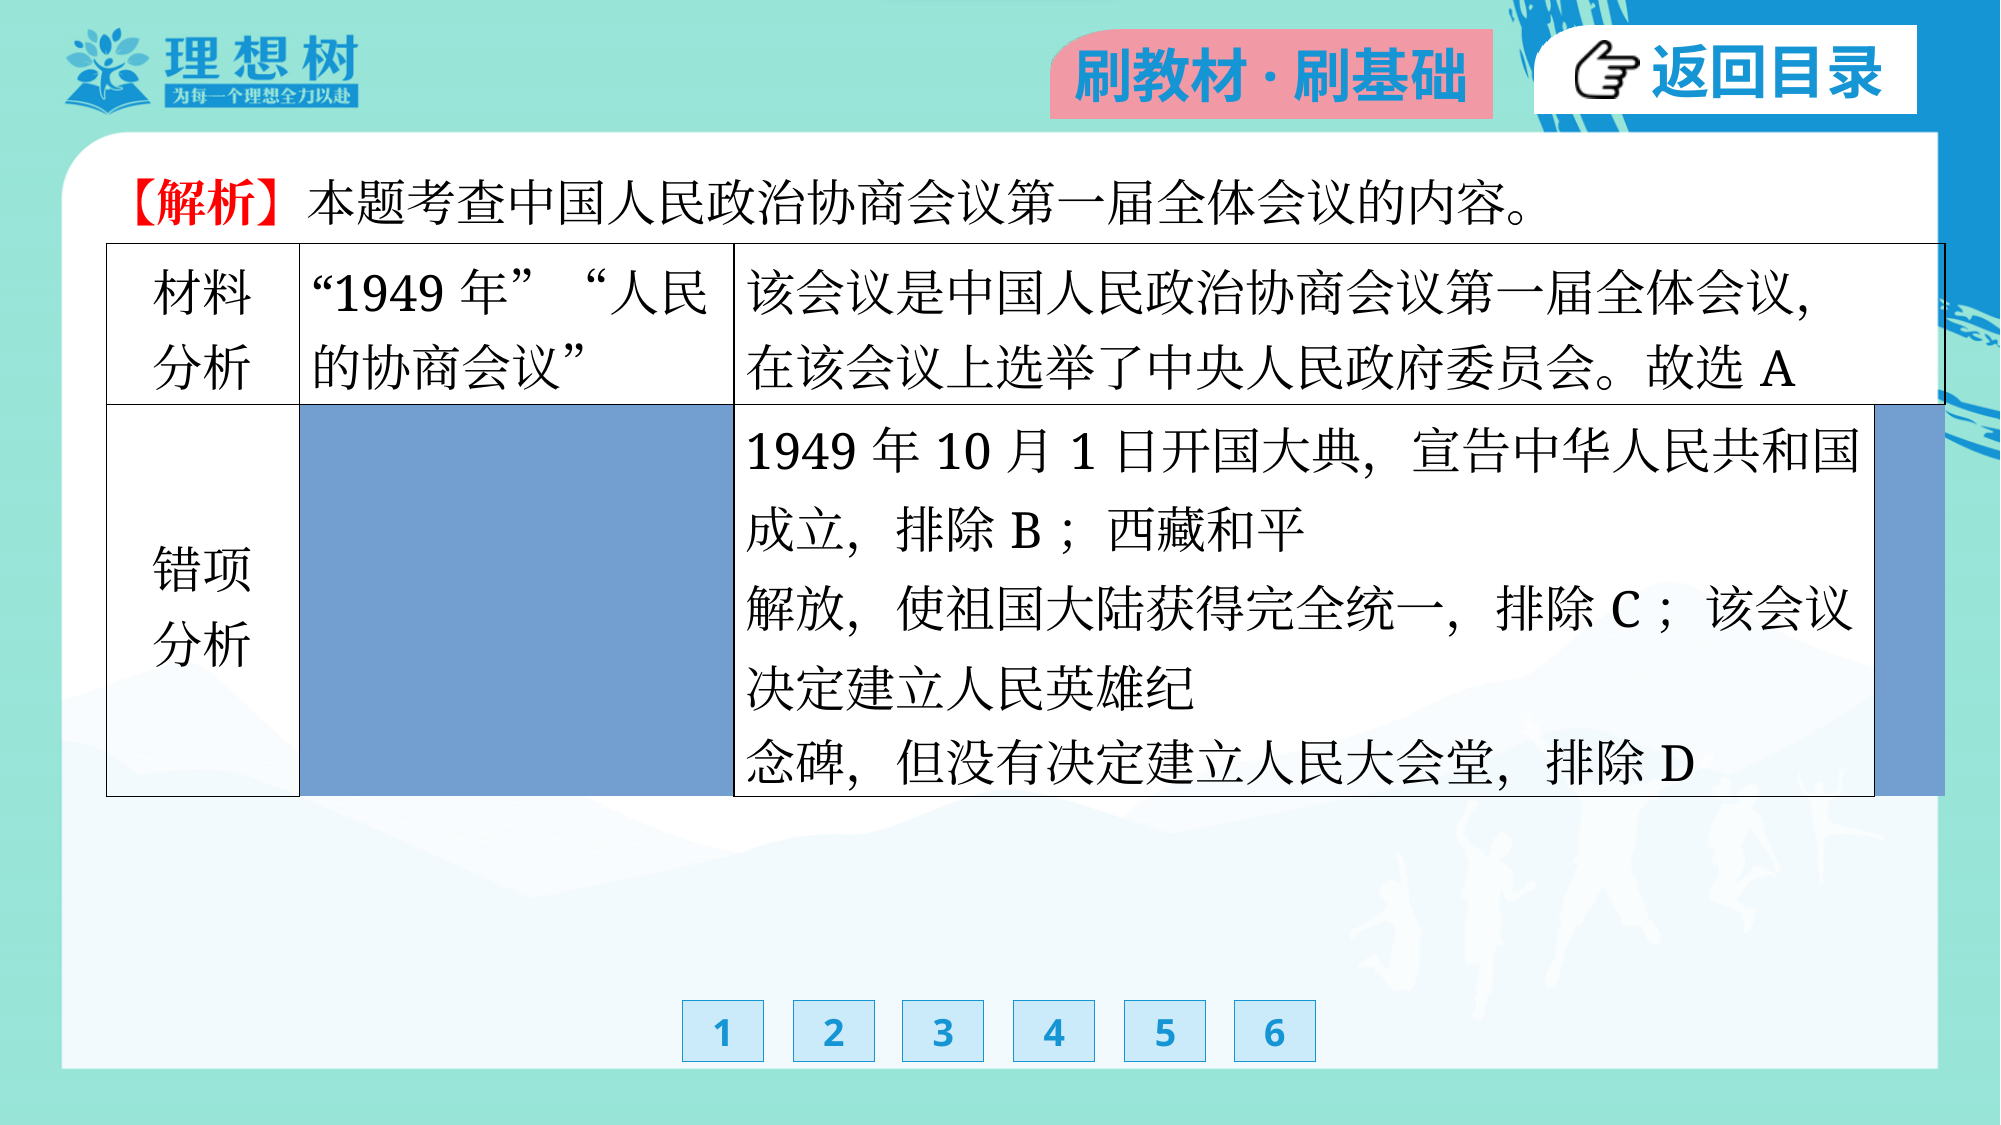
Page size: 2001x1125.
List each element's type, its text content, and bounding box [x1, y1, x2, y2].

table_header 该会议是中国人民政治协商会议第一届全体会议， 在该会议上选举了中央人民政府委员会。故选A [735, 244, 1944, 404]
picture [0, 0, 2000, 1125]
table_header “1949年”“人民 的协商会议” [300, 244, 733, 404]
table_header 材料 分析 [107, 244, 299, 404]
table_cell 错项 分析 [107, 405, 299, 796]
text_box 【解析】本题考查中国人民政治协商会议第一届全体会议的内容。 [106, 141, 1895, 222]
table_cell 1949年10月1日开国大典，宣告中华人民共和国成立，排除B；西藏和平 解放，使祖国大陆获得完全统一，排除C；该会议决定建立人民英雄纪 念碑，但没有决定建立人民大会堂，排除D [735, 405, 1874, 796]
